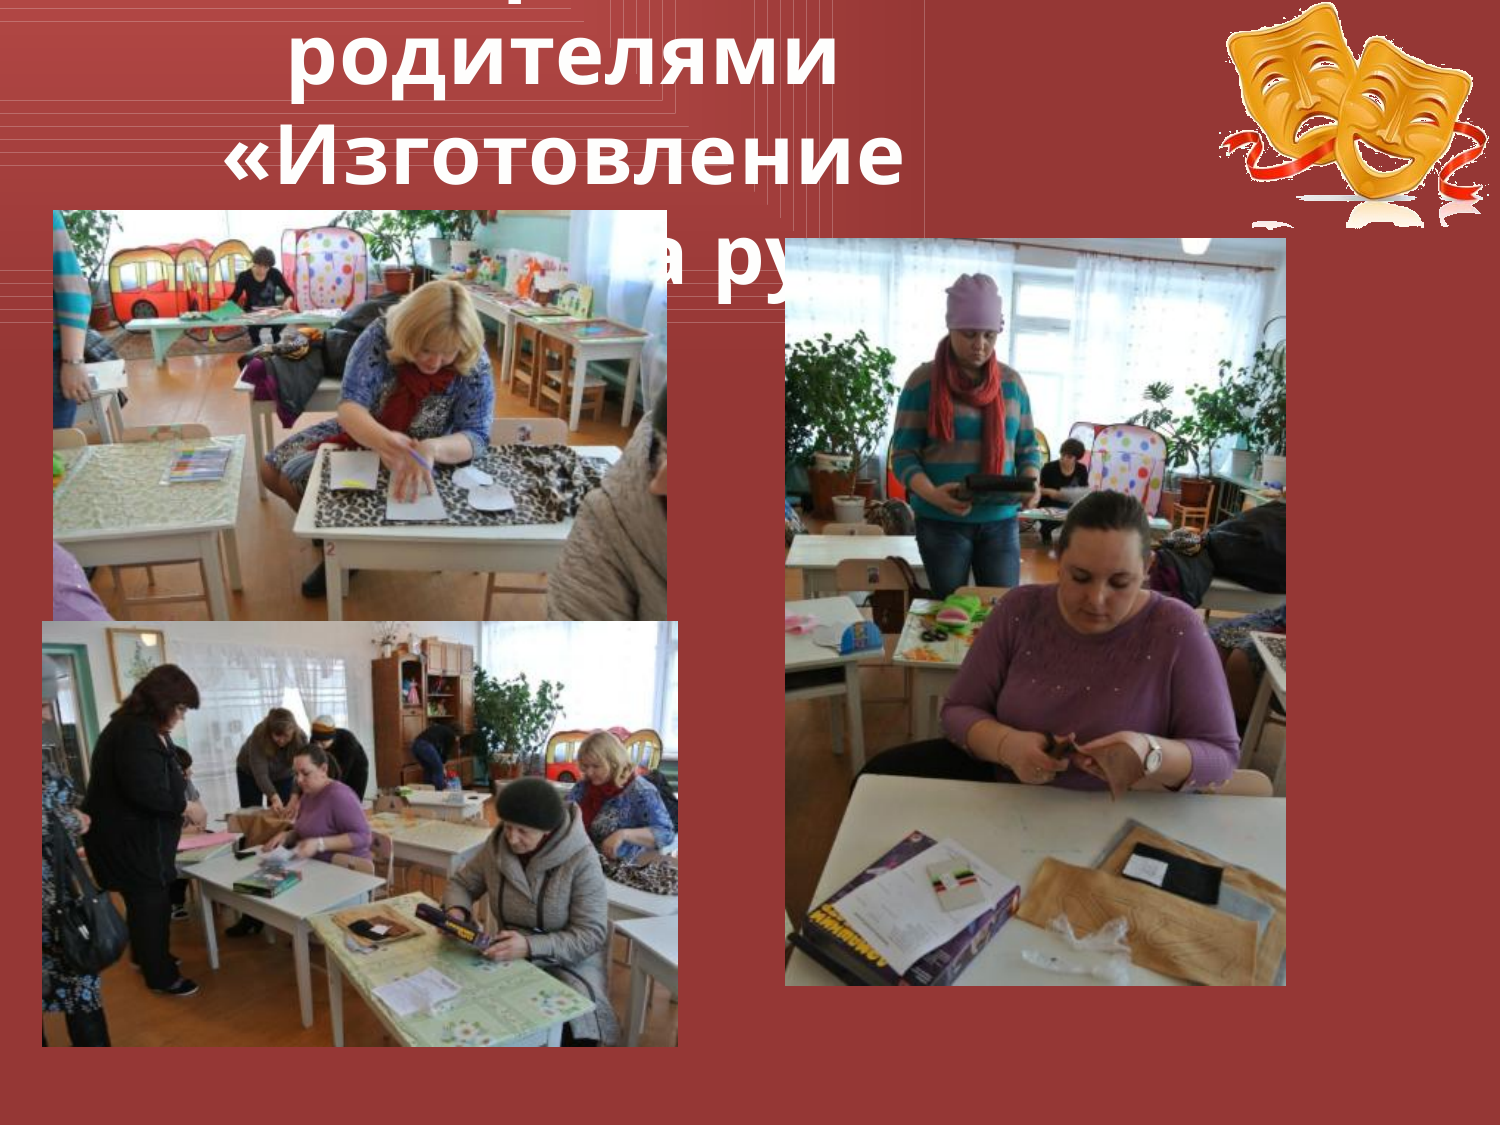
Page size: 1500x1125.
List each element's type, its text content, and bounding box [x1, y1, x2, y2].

picture [41, 210, 678, 1047]
picture [785, 0, 1500, 987]
title Мастер-класс с родителями «Изготовление игрушки на руку» [2, 0, 1128, 102]
